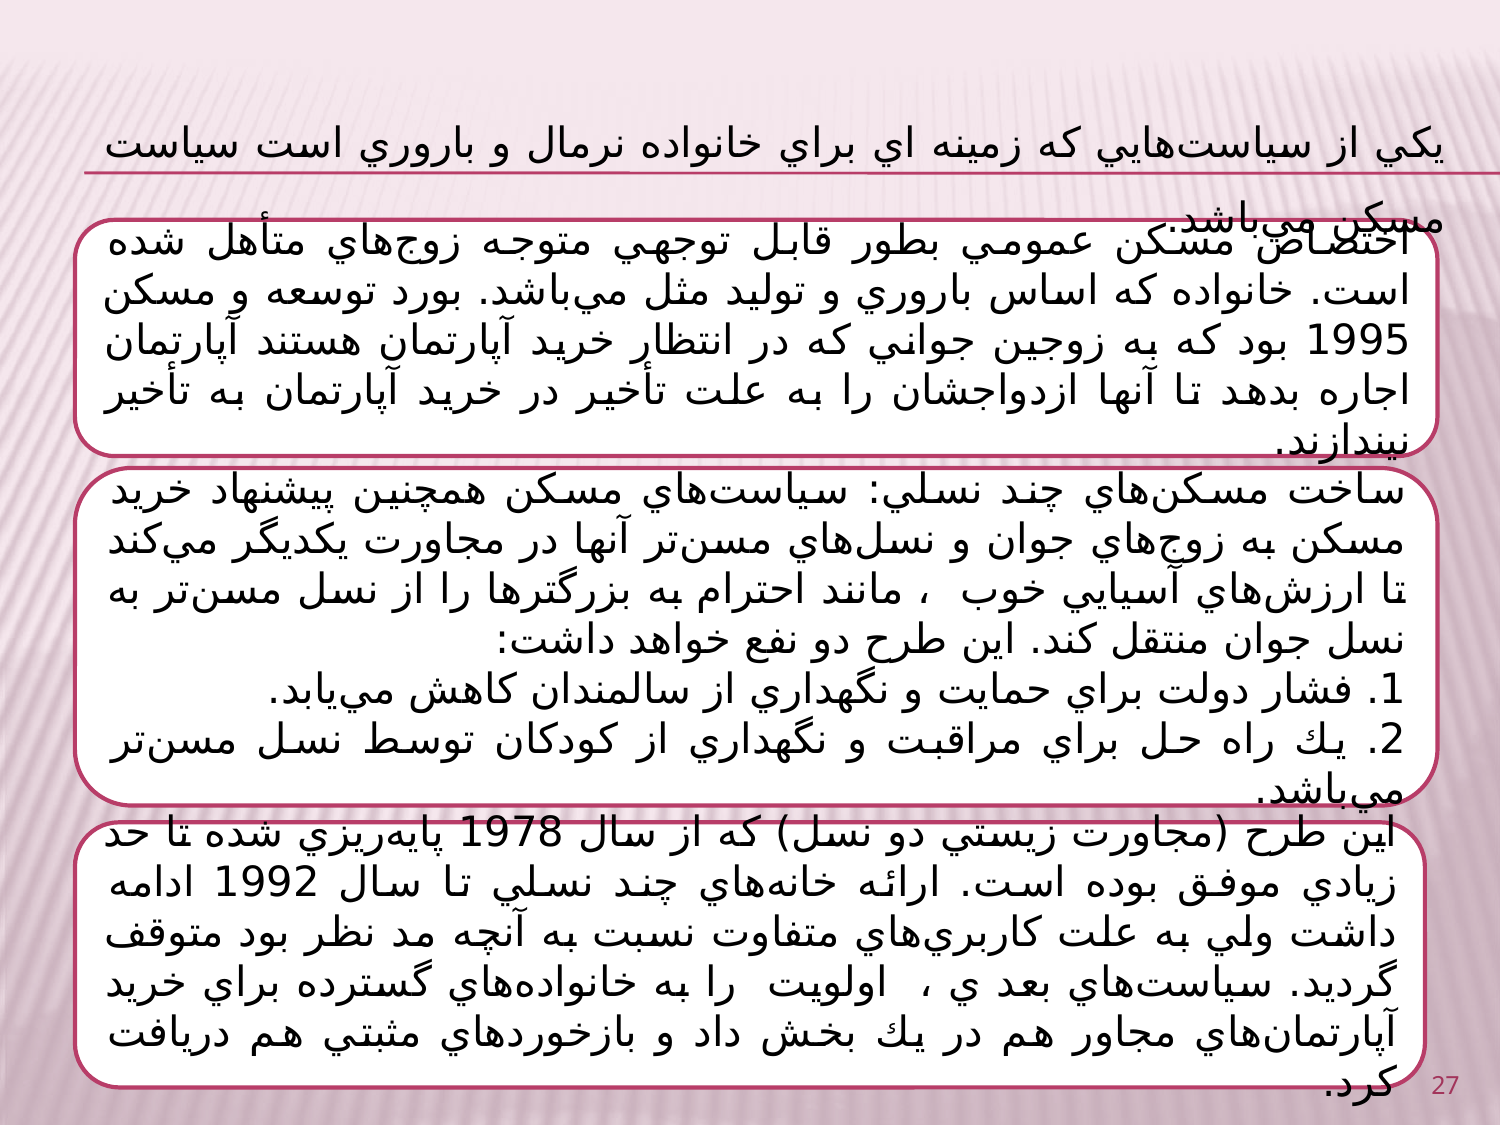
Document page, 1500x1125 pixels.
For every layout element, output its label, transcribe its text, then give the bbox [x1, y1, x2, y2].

text_box يكي از سياست‌هايي كه زمينه اي براي خانواده نرمال و باروري است سياست مسكن مي‌باشد. [88, 83, 1461, 248]
text_box اختصاص مسكن عمومي بطور قابل توجهي متوجه زوج‌هاي متأهل شده است. خانواده‌ كه اساس باروري و توليد مثل مي‌باشد. بورد توسعه و مسكن 1995 بود كه به زوجين جواني كه در انتظار خريد آپارتمان هستند آپارتمان اجاره بدهد تا آنها ازدواجشان را به علت تأخير در خريد آپارتمان به تأخير نيندازند. [72, 227, 1440, 459]
slide_number 27 [1350, 1061, 1475, 1103]
text_box ساخت مسكن‌هاي چند نسلي: سياست‌هاي مسكن همچنين پيشنهاد خريد مسكن به زوج‌هاي جوان و نسل‌هاي مسن‌تر آنها در مجاورت يكديگر مي‌كند تا ارزش‌هاي آسيايي خوب ، مانند احترام به بزرگترها را از نسل مسن‌تر به نسل جوان منتقل كند. اين طرح دو نفع خواهد داشت: 1. فشار دولت براي حمايت و نگهداري از سالمندان كاهش مي‌يابد. 2. يك راه حل براي مراقبت و نگهداري از كودكان توسط نسل مسن‌تر مي‌باشد. [72, 465, 1440, 808]
text_box اين طرح (مجاورت زيستي دو نسل) كه از سال 1978 پايه‌ريزي شده تا حد زيادي موفق بوده است. ارائه خانه‌هاي چند نسلي تا سال 1992 ادامه داشت ولي به علت كاربري‌هاي متفاوت نسبت به آنچه مد نظر بود متوقف گرديد. سياست‌هاي بعد ي ، اولويت را به خانواده‌هاي گسترده براي خريد آپارتمان‌هاي مجاور هم در يك بخش داد و بازخوردهاي مثبتي هم دريافت كرد. [72, 820, 1428, 1090]
